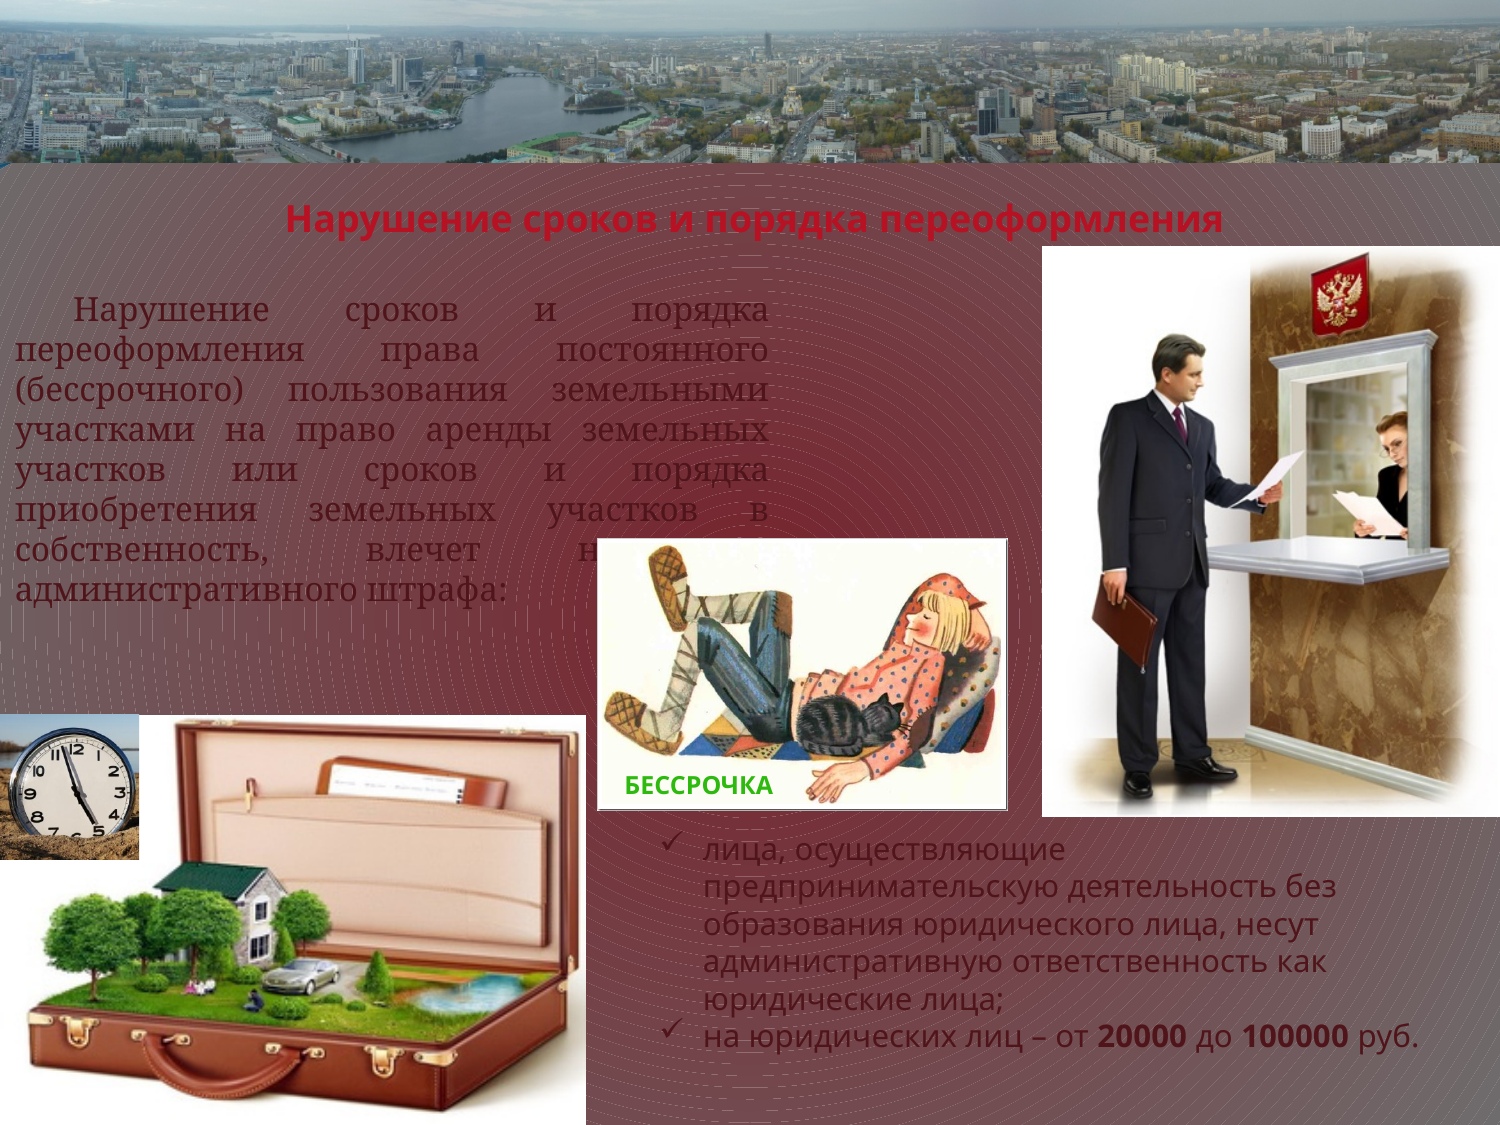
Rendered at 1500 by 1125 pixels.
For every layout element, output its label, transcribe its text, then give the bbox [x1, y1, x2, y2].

text_box Нарушение сроков и порядка переоформления [0, 187, 1500, 293]
text_box лица, осуществляющие предпринимательскую деятельность без образования юридического лица, несут административную ответственность как юридические лица; на юридических лиц – от 20000 до 100000 руб. [644, 761, 1442, 1061]
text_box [597, 538, 1008, 811]
picture [0, 0, 1500, 164]
picture [1042, 245, 1500, 817]
text_box Нарушение сроков и порядка переоформления права постоянного (бессрочного) пользования земельными участками на право аренды земельных участков или сроков и порядка приобретения земельных участков в собственность, влечет наложение административного штрафа: [0, 281, 786, 563]
picture [0, 714, 587, 1125]
